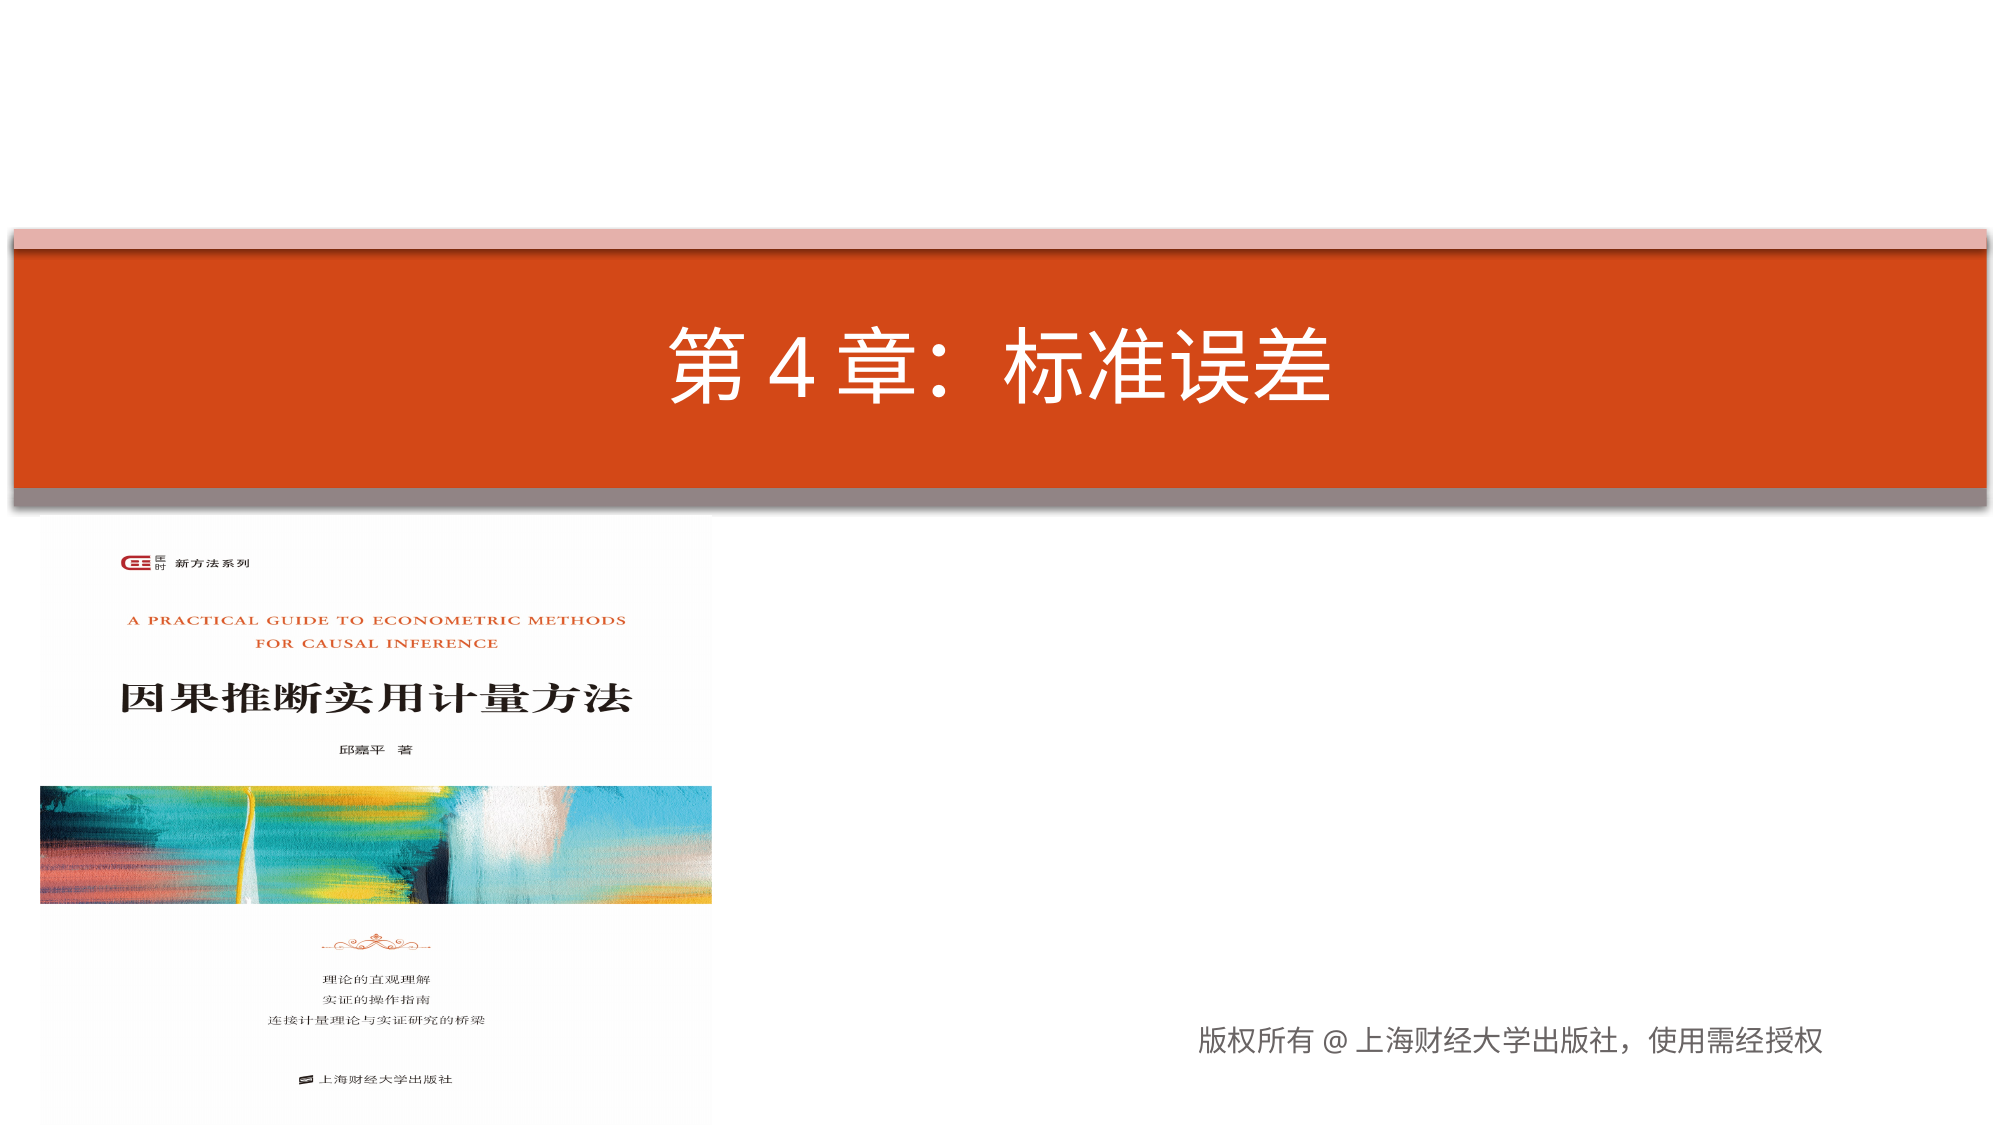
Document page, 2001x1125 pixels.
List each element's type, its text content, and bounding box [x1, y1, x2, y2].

picture [40, 514, 712, 1125]
footer 版权所有@上海财经大学出版社，使用需经授权 [1077, 1002, 1945, 1077]
title 第4章：标准误差 [99, 247, 1900, 489]
